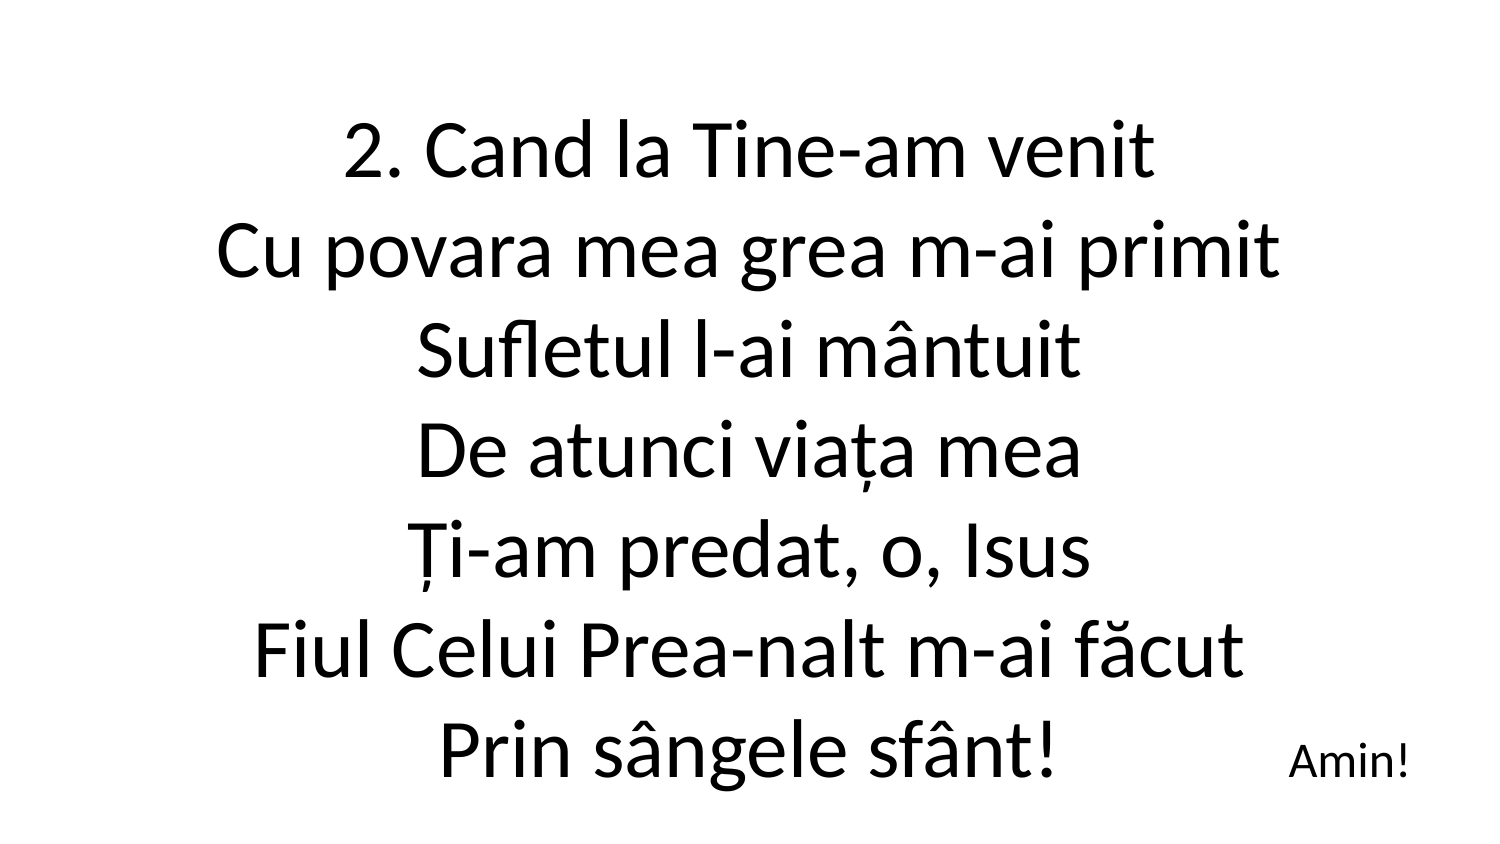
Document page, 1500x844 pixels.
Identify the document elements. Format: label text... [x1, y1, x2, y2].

text_box 2. Cand la Tine-am venit Cu povara mea grea m-ai primit Sufletul l-ai mântuit De atunci viața mea Ți-am predat, o, Isus Fiul Celui Prea-nalt m-ai făcut Prin sângele sfânt! [202, 42, 1298, 802]
text_box Amin! [1273, 674, 1427, 795]
